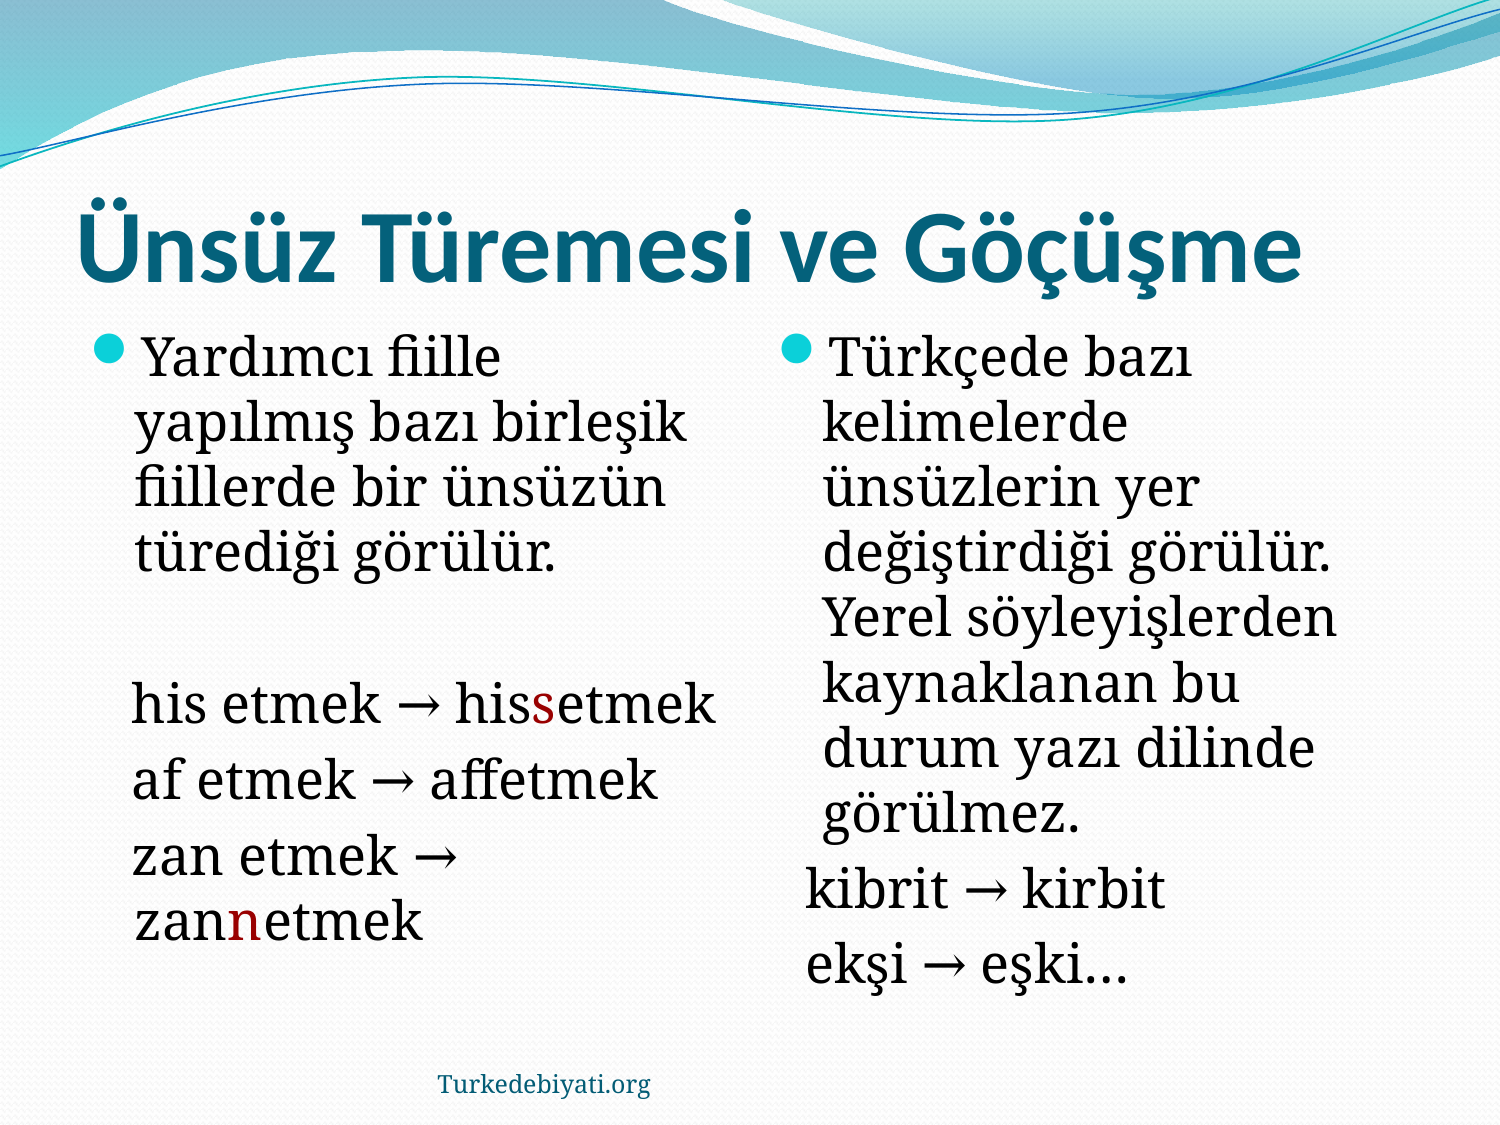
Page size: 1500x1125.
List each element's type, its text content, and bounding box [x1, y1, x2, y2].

title Ünsüz Türemesi ve Göçüşme [75, 115, 1425, 303]
list Yardımcı fiille yapılmış bazı birleşik fiillerde bir ünsüzün türediği görülür. his etmek → hissetmek af etmek → affetmek zan etmek → zannetmek [75, 314, 738, 1043]
list Türkçede bazı kelimelerde ünsüzlerin yer değiştirdiği görülür. Yerel söyleyişlerden kaynaklanan bu durum yazı dilinde görülmez. kibrit → kirbit ekşi → eşki… [762, 314, 1425, 1043]
footer Turkedebiyati.org [437, 1042, 988, 1103]
